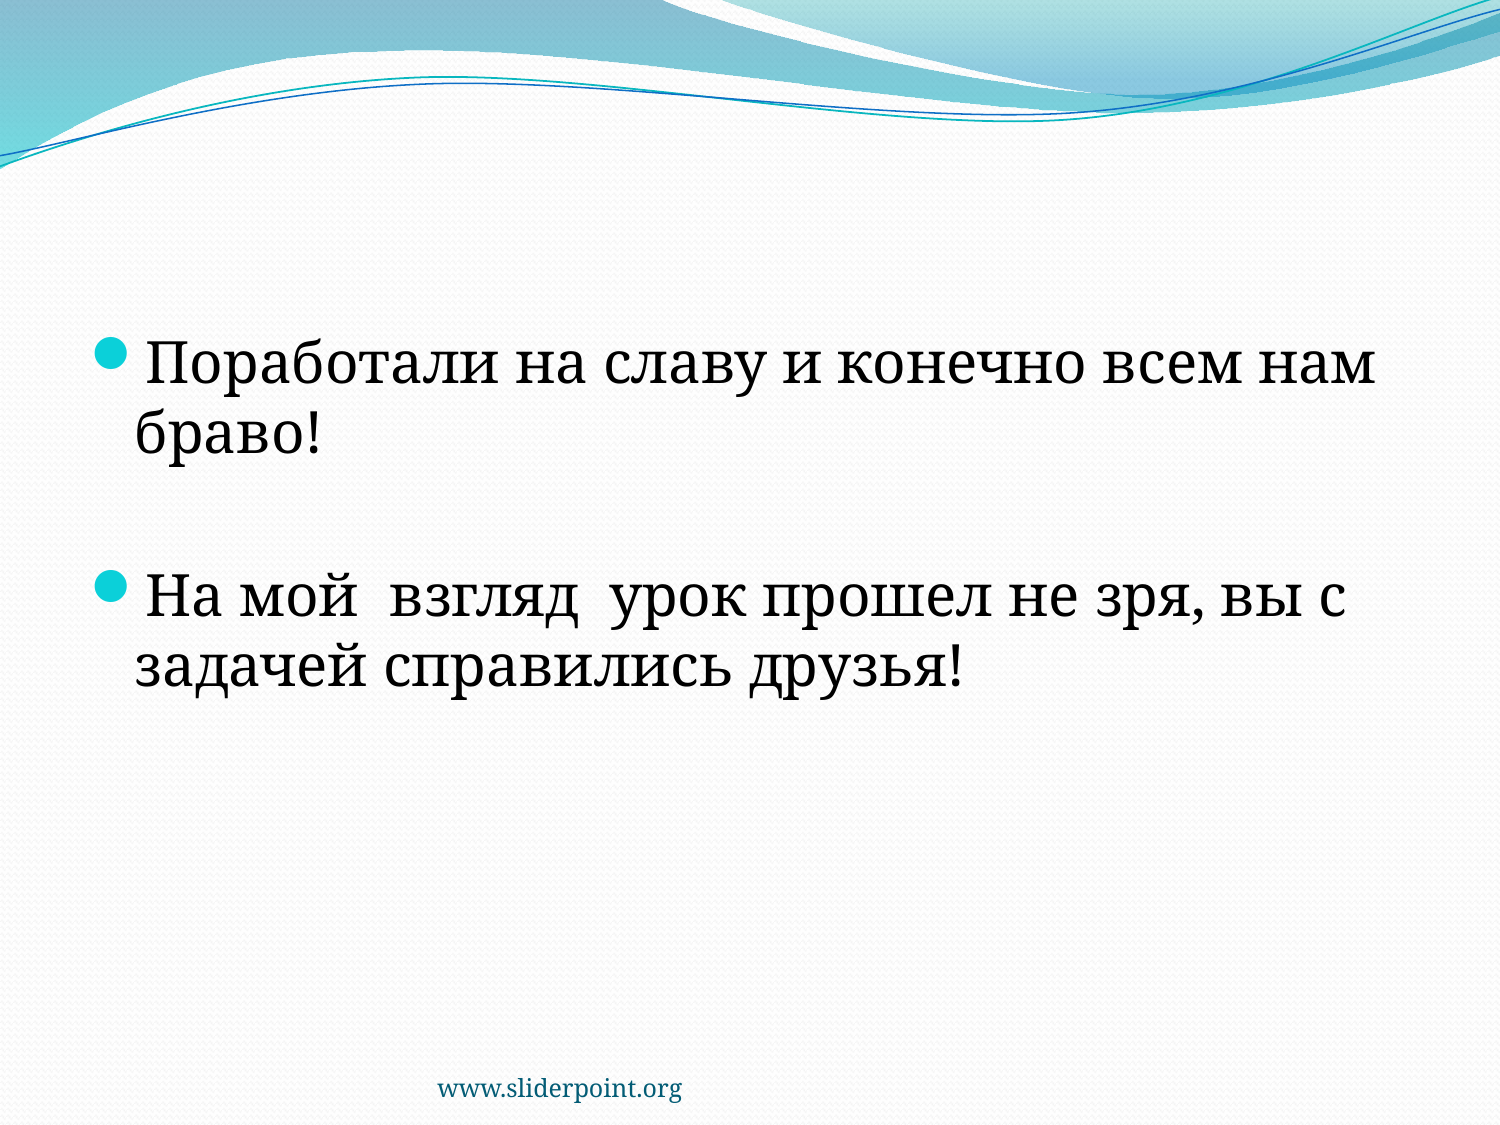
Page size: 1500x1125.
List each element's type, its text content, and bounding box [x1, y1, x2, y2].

footer www.sliderpoint.org [437, 1042, 988, 1103]
list Поработали на славу и конечно всем нам браво! На мой взгляд урок прошел не зря, вы с задачей справились друзья! [74, 317, 1426, 1038]
